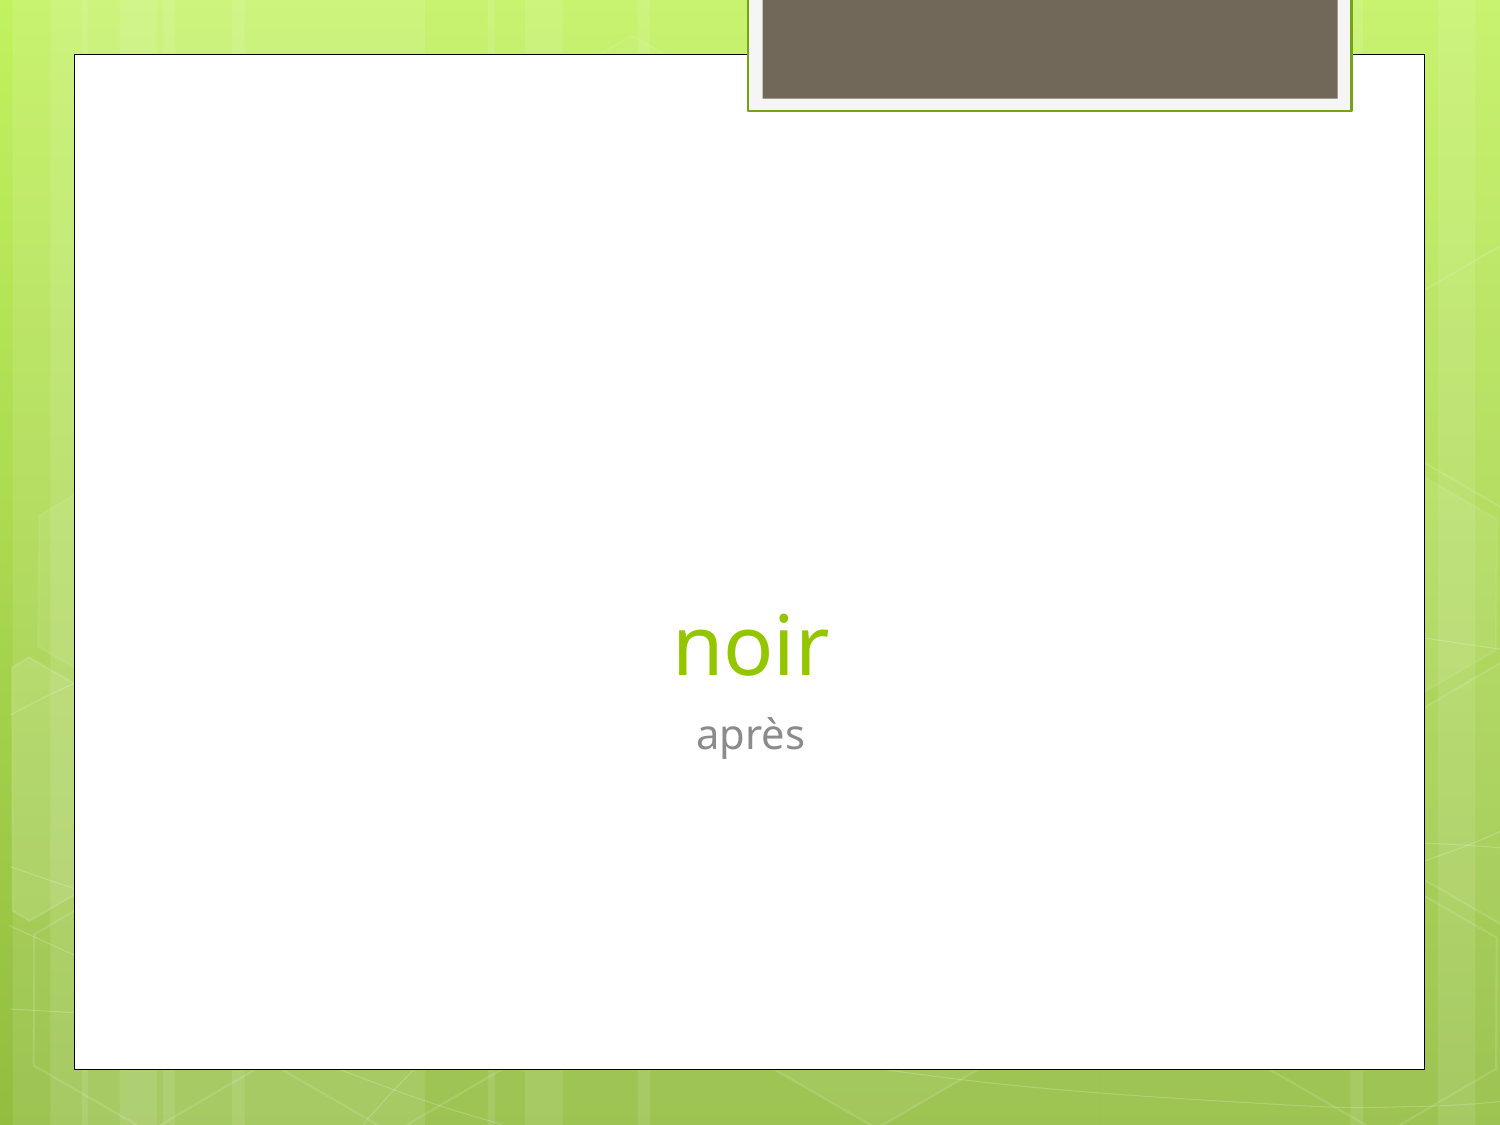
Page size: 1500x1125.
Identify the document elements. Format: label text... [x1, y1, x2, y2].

list après [206, 699, 1296, 950]
title noir [206, 475, 1296, 699]
